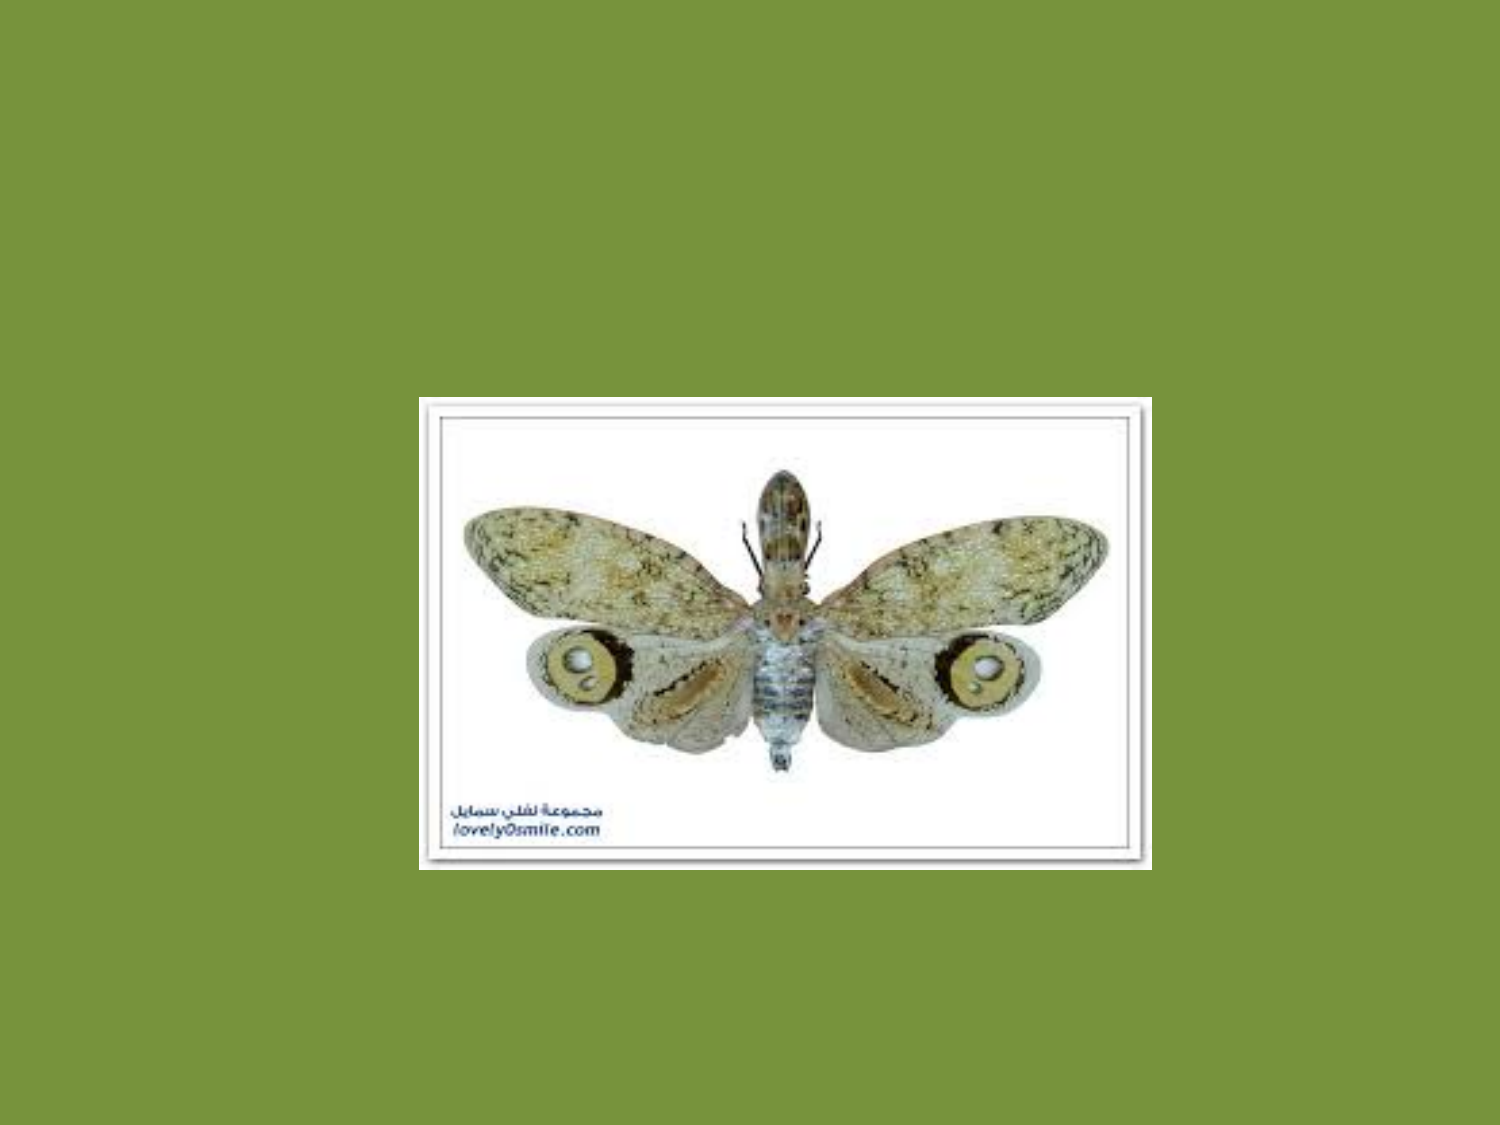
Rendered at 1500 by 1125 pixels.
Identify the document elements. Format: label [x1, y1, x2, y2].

list [418, 396, 1152, 870]
